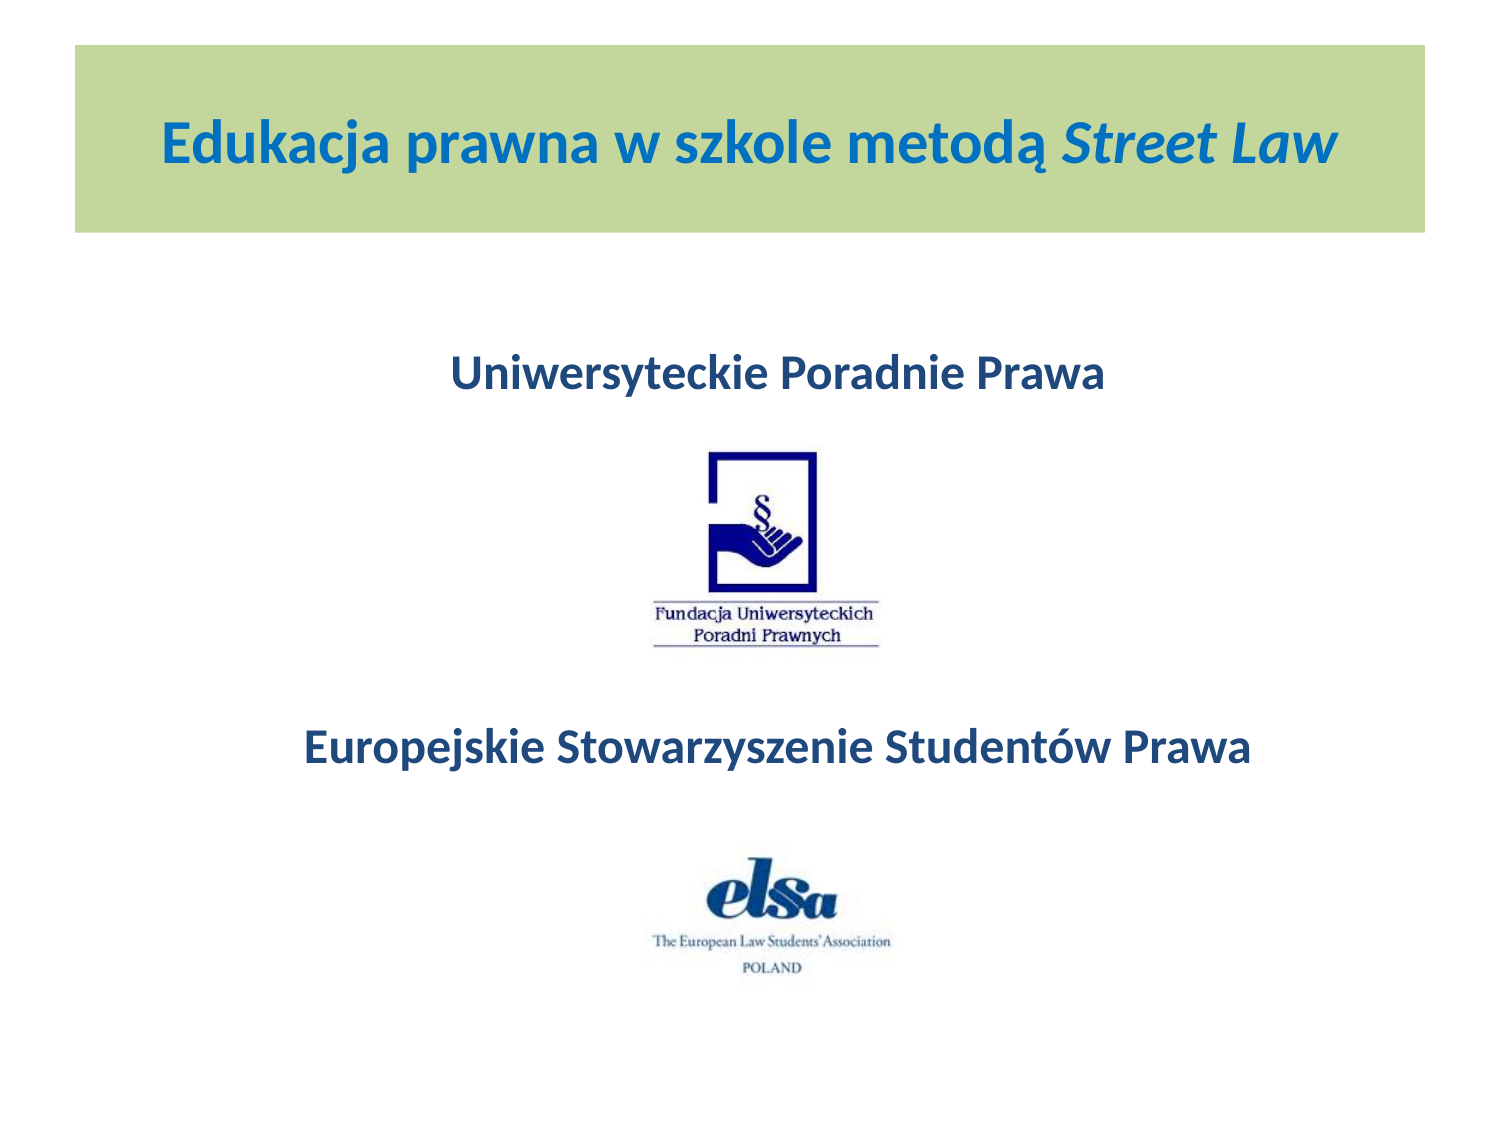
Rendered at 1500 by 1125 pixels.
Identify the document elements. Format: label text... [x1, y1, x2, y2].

list Uniwersyteckie Poradnie Prawa Europejskie Stowarzyszenie Studentów Prawa [75, 262, 1425, 1005]
picture [596, 798, 948, 1033]
picture [631, 408, 902, 675]
title Edukacja prawna w szkole metodą Street Law [75, 45, 1425, 233]
